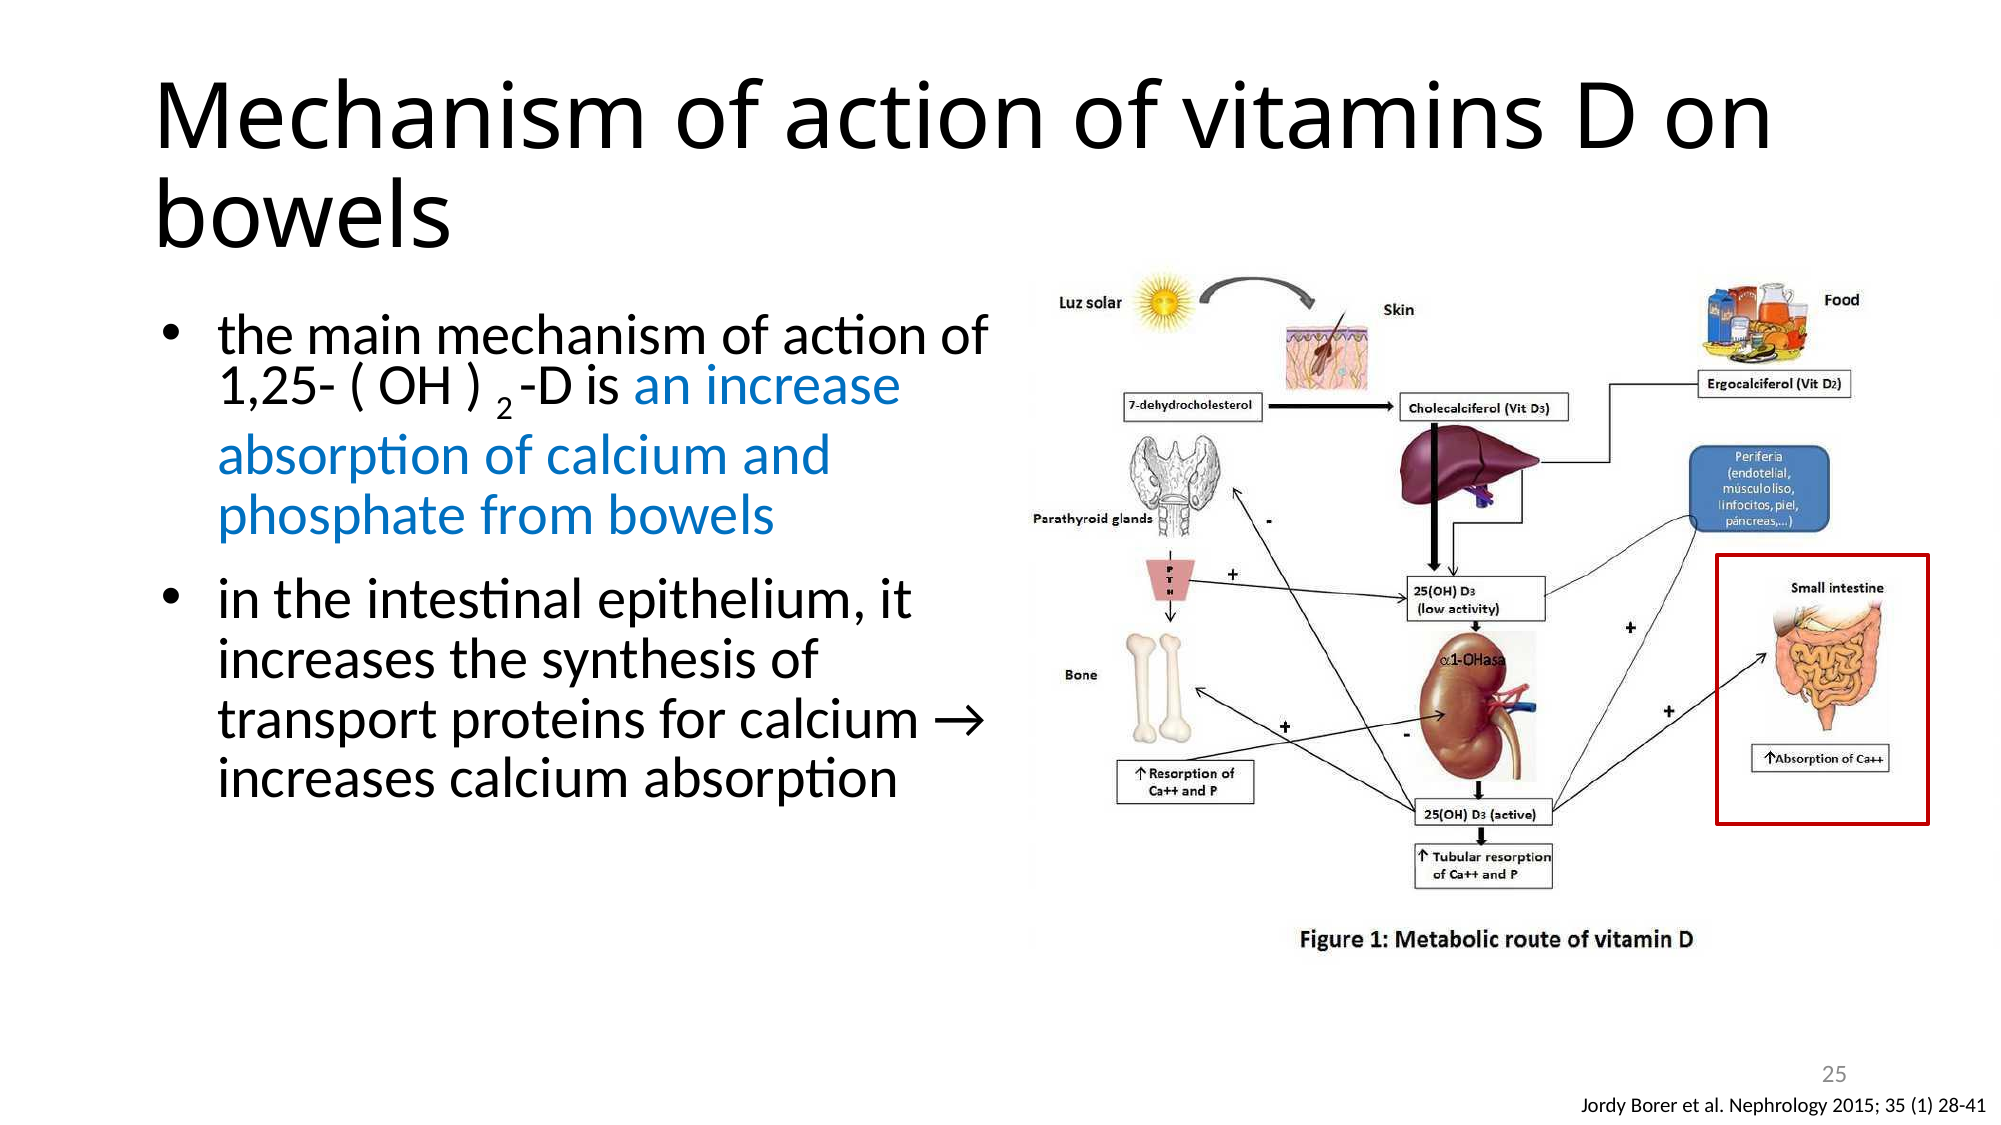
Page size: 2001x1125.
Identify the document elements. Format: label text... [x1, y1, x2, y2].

list the main mechanism of action of 1,25- ( OH ) 2 -D is an increase absorption of calcium and phosphate from bowels in the intestinal epithelium, it increases the synthesis of transport proteins for calcium → increases calcium absorption [137, 299, 1037, 1014]
title Mechanism of action of vitamins D on bowels [137, 59, 1863, 278]
text_box Jordy Borer et al. Nephrology 2015; 35 (1) 28-41 [1566, 1084, 2000, 1125]
picture [1028, 258, 2000, 986]
slide_number 25 [1412, 1042, 1863, 1103]
